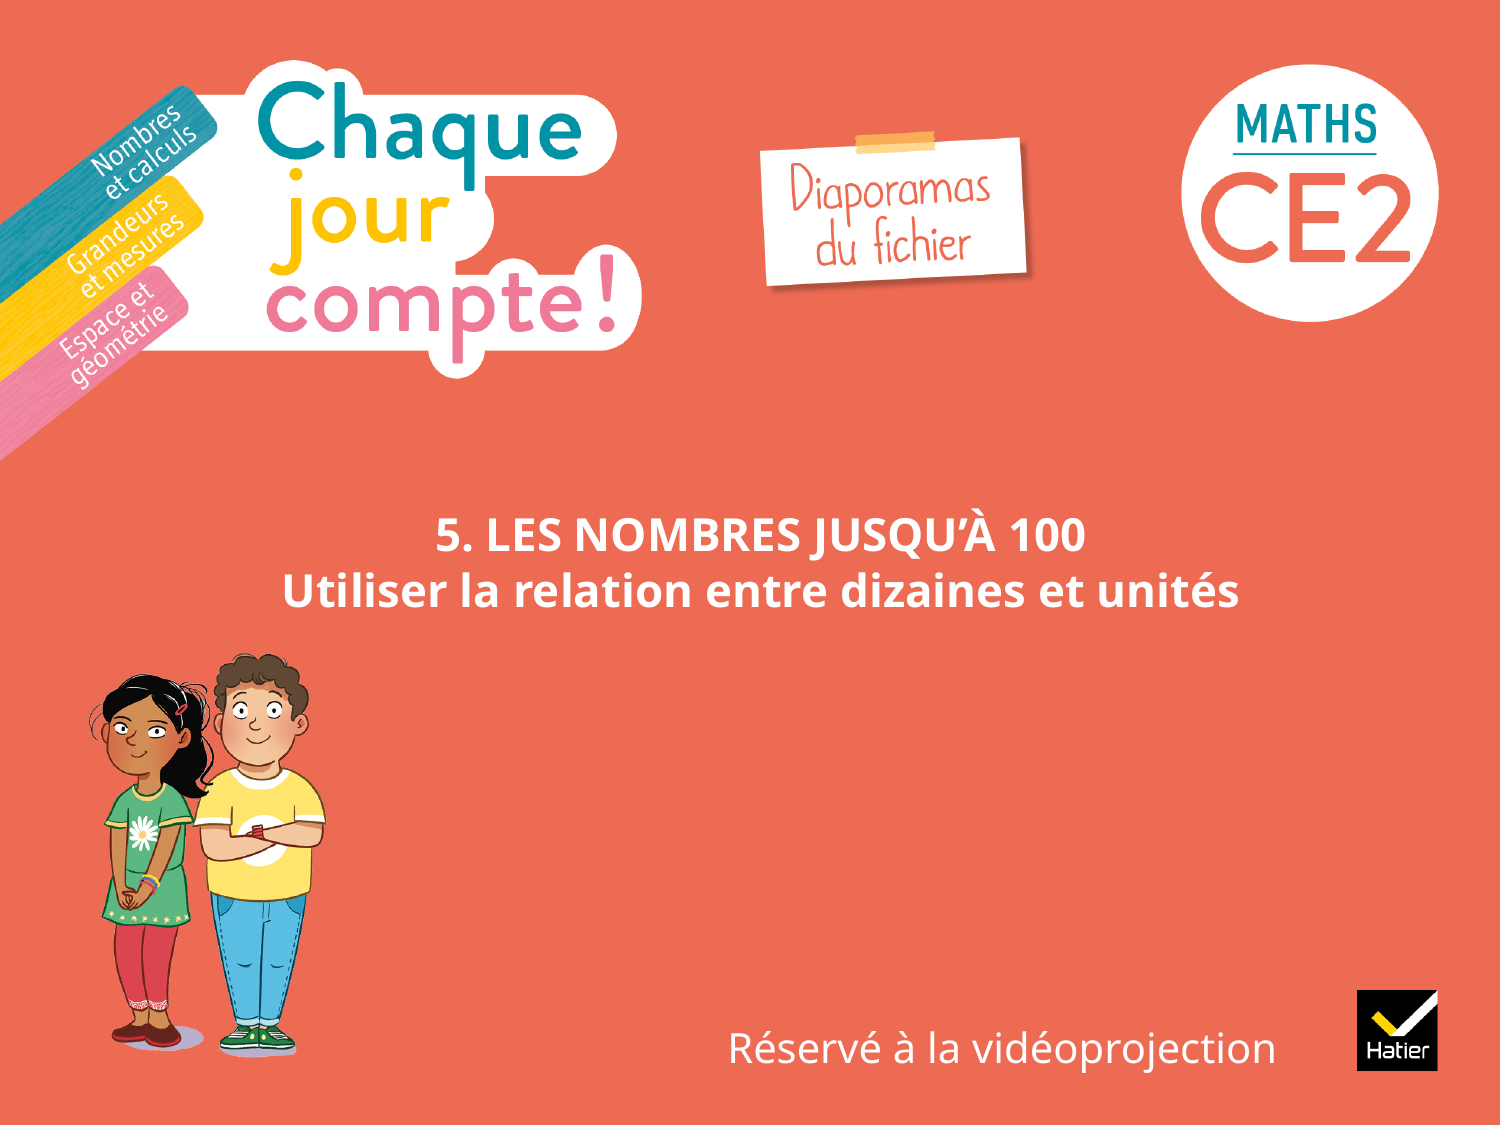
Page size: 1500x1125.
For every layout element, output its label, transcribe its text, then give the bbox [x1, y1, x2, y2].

picture [0, 0, 1500, 1125]
title 5. LES NOMBRES JUSQU’À 100 Utiliser la relation entre dizaines et unités [123, 498, 1399, 627]
